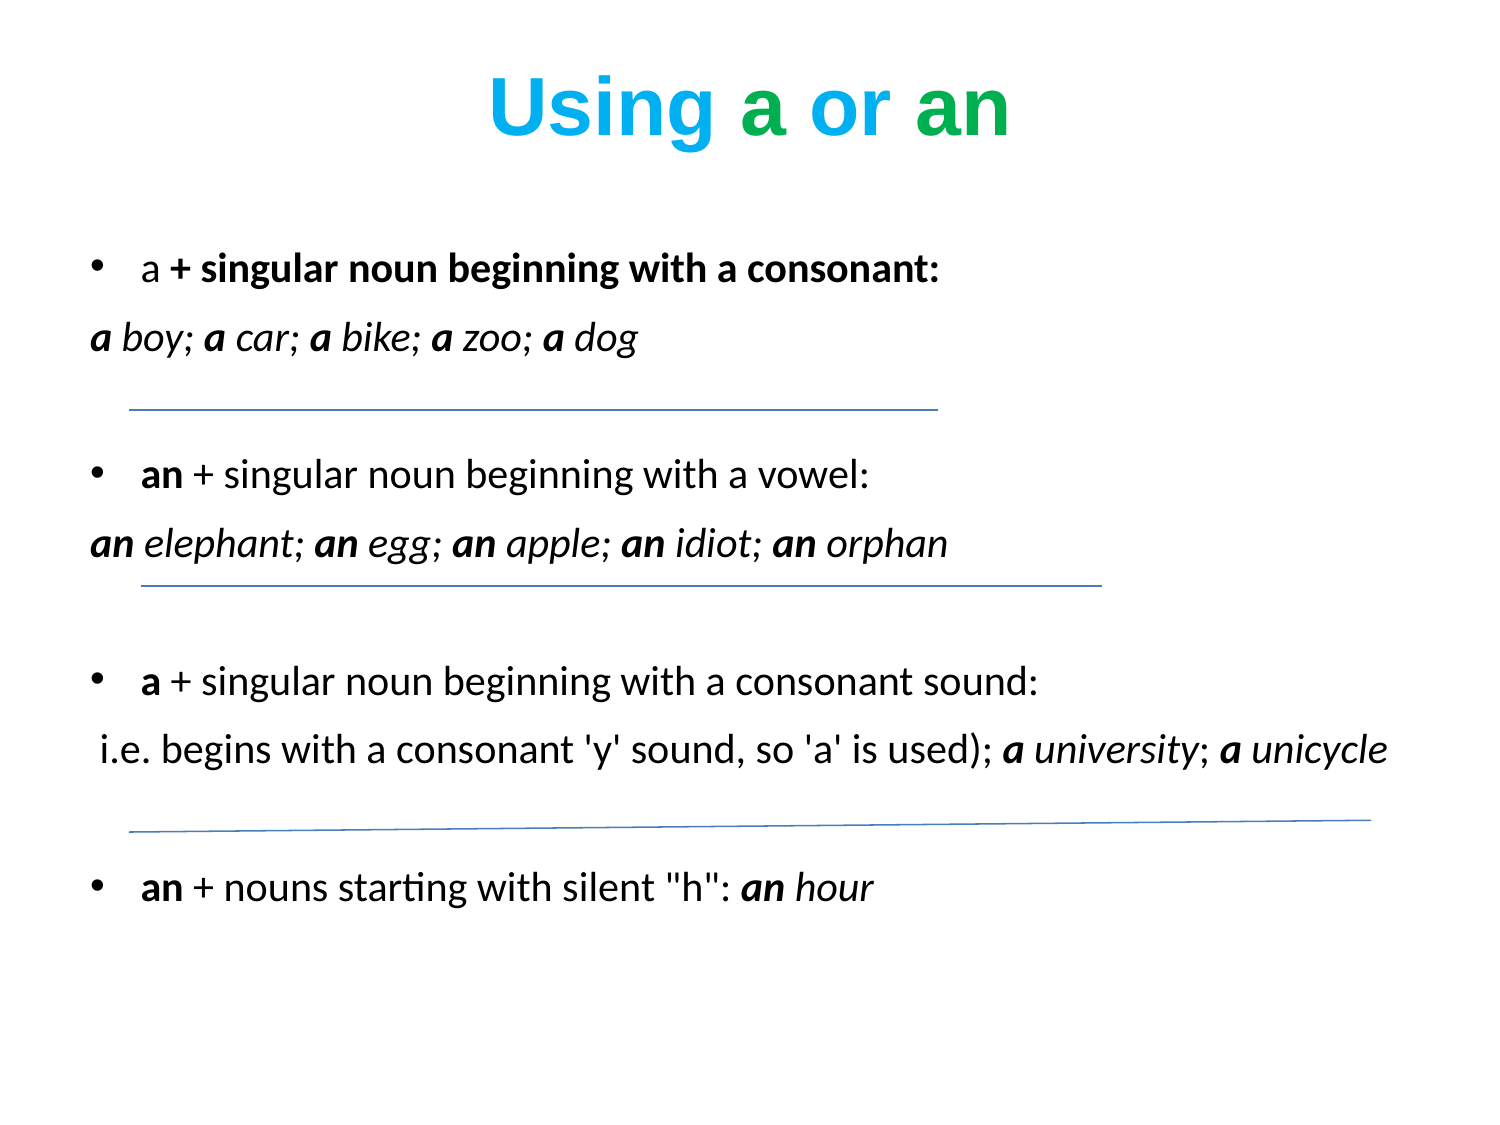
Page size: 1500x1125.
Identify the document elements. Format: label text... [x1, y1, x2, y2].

title Using a or an [75, 45, 1425, 164]
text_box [128, 820, 1372, 833]
list a + singular noun beginning with a consonant: a boy; a car; a bike; a zoo; a dog an + singular noun beginning with a vowel: an elephant; an egg; an apple; an idiot; an orphan a + singular noun beginning with a consonant sound: i.e. begins with a consonant 'y' sound, so 'a' is used); a university; a unicycle an + nouns starting with silent "h": an hour [75, 164, 1425, 1005]
